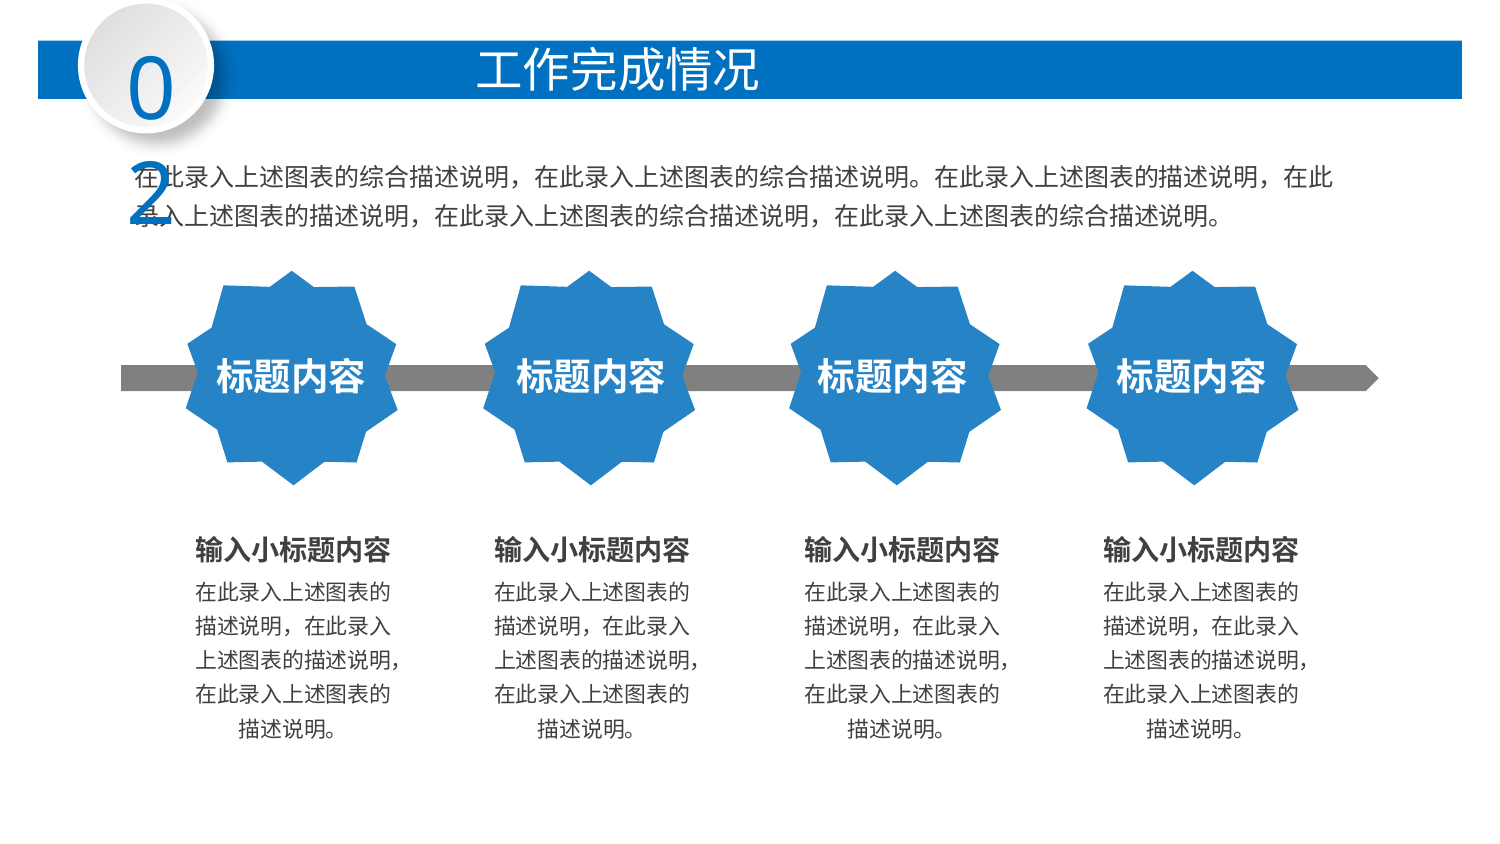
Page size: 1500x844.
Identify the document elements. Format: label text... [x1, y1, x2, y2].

text_box 在此录入上述图表的描述说明，在此录入上述图表的描述说明，在此录入上述图表的描述说明。 [174, 565, 413, 747]
text_box [481, 269, 698, 487]
text_box 输入小标题内容 [793, 527, 1013, 565]
text_box [685, 363, 798, 394]
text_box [80, 0, 212, 147]
text_box [38, 40, 75, 99]
text_box [388, 363, 492, 394]
text_box 在此录入上述图表的描述说明，在此录入上述图表的描述说明，在此录入上述图表的描述说明。 [783, 565, 1022, 747]
text_box [1084, 269, 1301, 487]
text_box [119, 363, 195, 394]
text_box [787, 269, 1004, 487]
text_box [896, 40, 1462, 99]
text_box 标题内容 [201, 345, 382, 405]
text_box 输入小标题内容 [1092, 527, 1312, 565]
text_box 在此录入上述图表的描述说明，在此录入上述图表的描述说明，在此录入上述图表的描述说明。 [473, 565, 712, 747]
text_box 标题内容 [500, 345, 682, 405]
text_box 在此录入上述图表的描述说明，在此录入上述图表的描述说明，在此录入上述图表的描述说明。 [1082, 565, 1321, 747]
text_box [224, 40, 340, 99]
text_box 工作完成情况 [340, 27, 896, 108]
text_box 输入小标题内容 [184, 527, 404, 565]
text_box 在此录入上述图表的综合描述说明，在此录入上述图表的综合描述说明。在此录入上述图表的描述说明，在此录入上述图表的描述说明，在此录入上述图表的综合描述说明，在此录入上述图表的综合描述说明。 [123, 147, 1370, 237]
text_box [1289, 363, 1381, 394]
text_box 标题内容 [802, 345, 983, 405]
text_box [183, 269, 400, 487]
text_box 标题内容 [1101, 345, 1282, 405]
text_box 输入小标题内容 [483, 527, 703, 565]
text_box [991, 363, 1096, 394]
